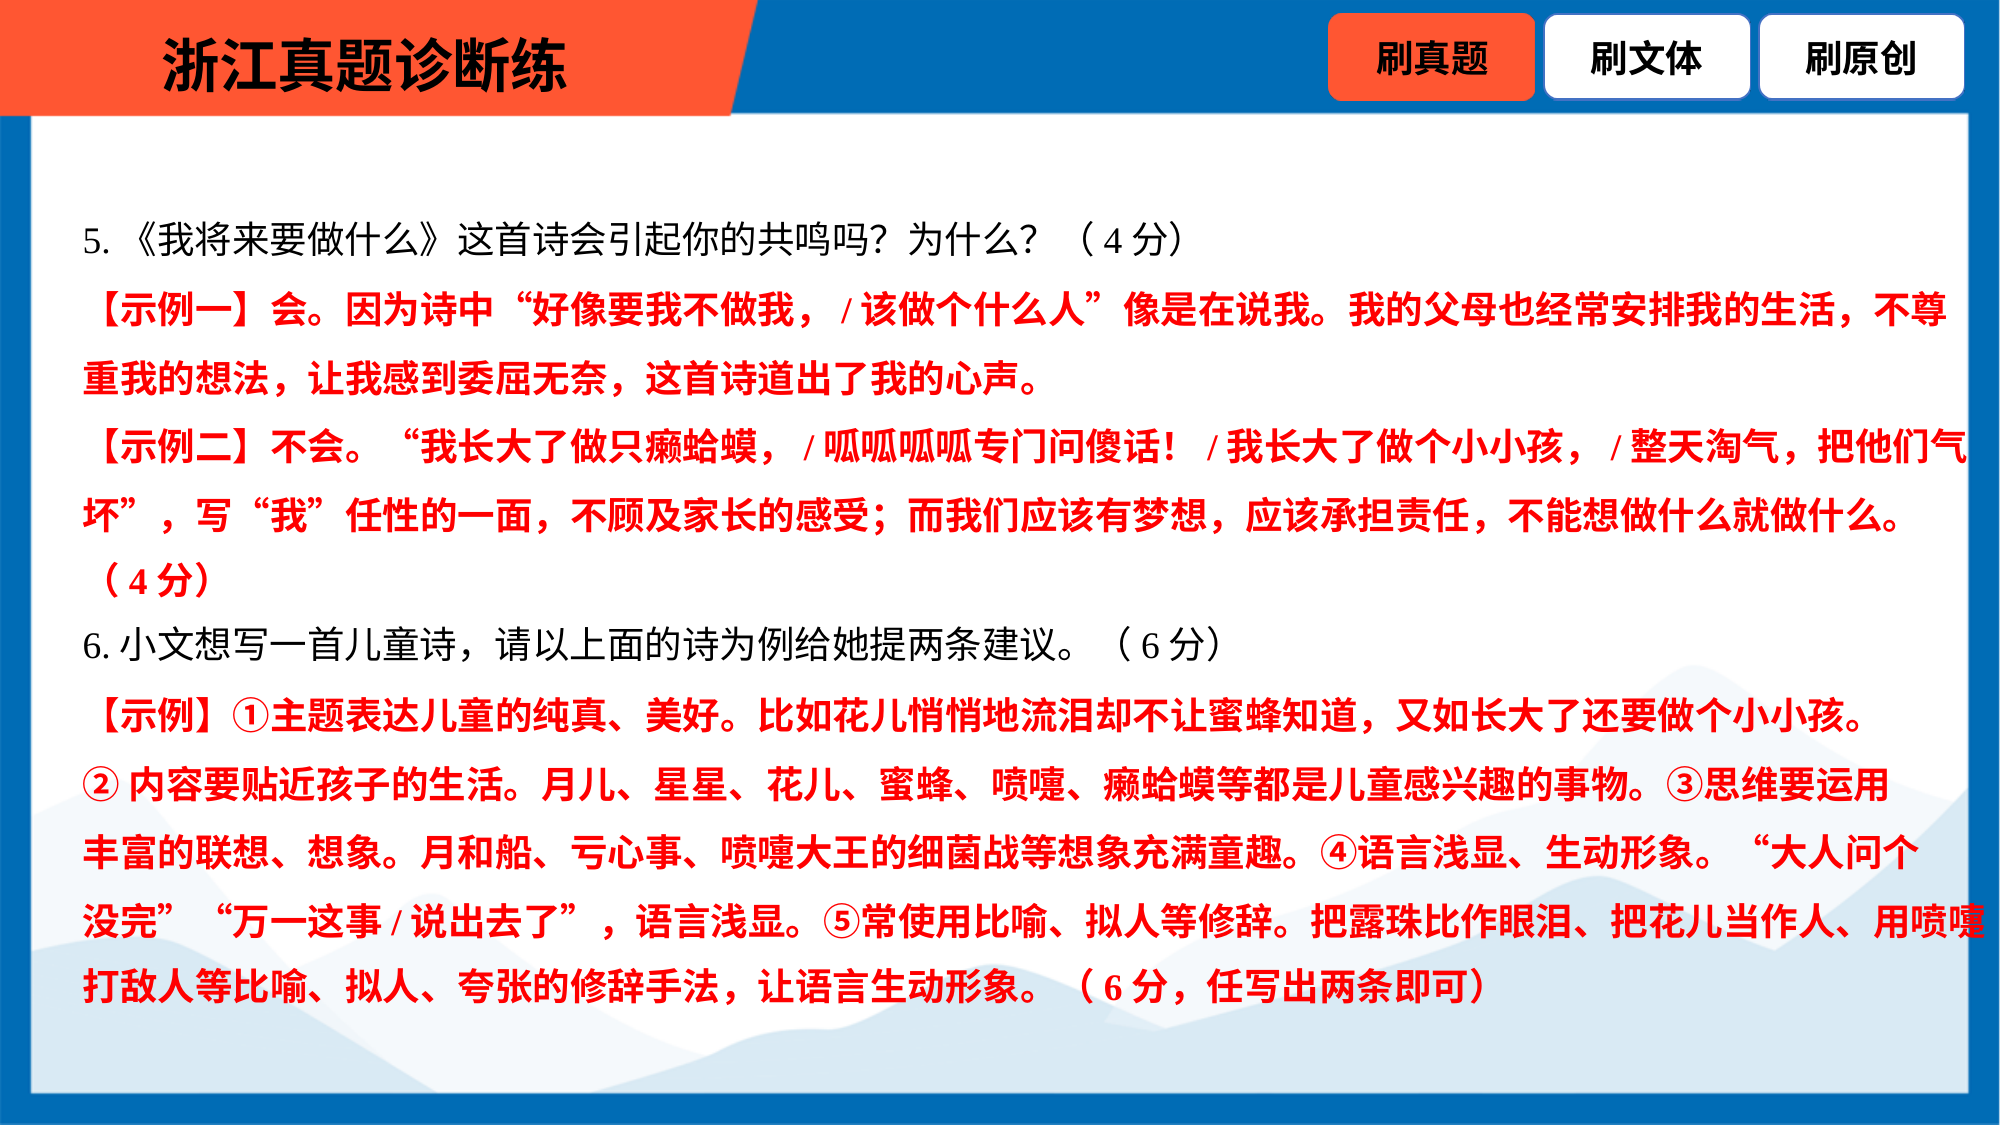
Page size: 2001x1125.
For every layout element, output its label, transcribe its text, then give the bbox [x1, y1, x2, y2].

text_box 【示例】①主题表达儿童的纯真、美好。比如花儿悄悄地流泪却不让蜜蜂知道，又如长大了还要做个小小孩。 ②内容要贴近孩子的生活。月儿、星星、花儿、蜜蜂、喷嚏、癞蛤蟆等都是儿童感兴趣的事物。③思维要运用 丰富的联想、想象。月和船、亏心事、喷嚏大王的细菌战等想象充满童趣。④语言浅显、生动形象。“大人问个 没完”“万一这事/说出去了”，语言浅显。⑤常使用比喻、拟人等修辞。把露珠比作眼泪、把花儿当作人、用喷嚏 打敌人等比喻、拟人、夸张的修辞手法，让语言生动形象。（6分，任写出两条即可） [82, 668, 1917, 1002]
text_box 6.小文想写一首儿童诗，请以上面的诗为例给她提两条建议。（6分） [82, 601, 1917, 660]
picture [0, 0, 2000, 1125]
text_box 【示例一】会。因为诗中“好像要我不做我，/该做个什么人”像是在说我。我的父母也经常安排我的生活，不尊 重我的想法，让我感到委屈无奈，这首诗道出了我的心声。 【示例二】不会。“我长大了做只癞蛤蟆，/呱呱呱呱专门问傻话！/我长大了做个小小孩，/整天淘气，把他们气 坏”，写“我”任性的一面，不顾及家长的感受；而我们应该有梦想，应该承担责任，不能想做什么就做什么。 （4分） [82, 262, 1917, 596]
text_box 5.《我将来要做什么》这首诗会引起你的共鸣吗？为什么？（4分） [82, 196, 1917, 255]
